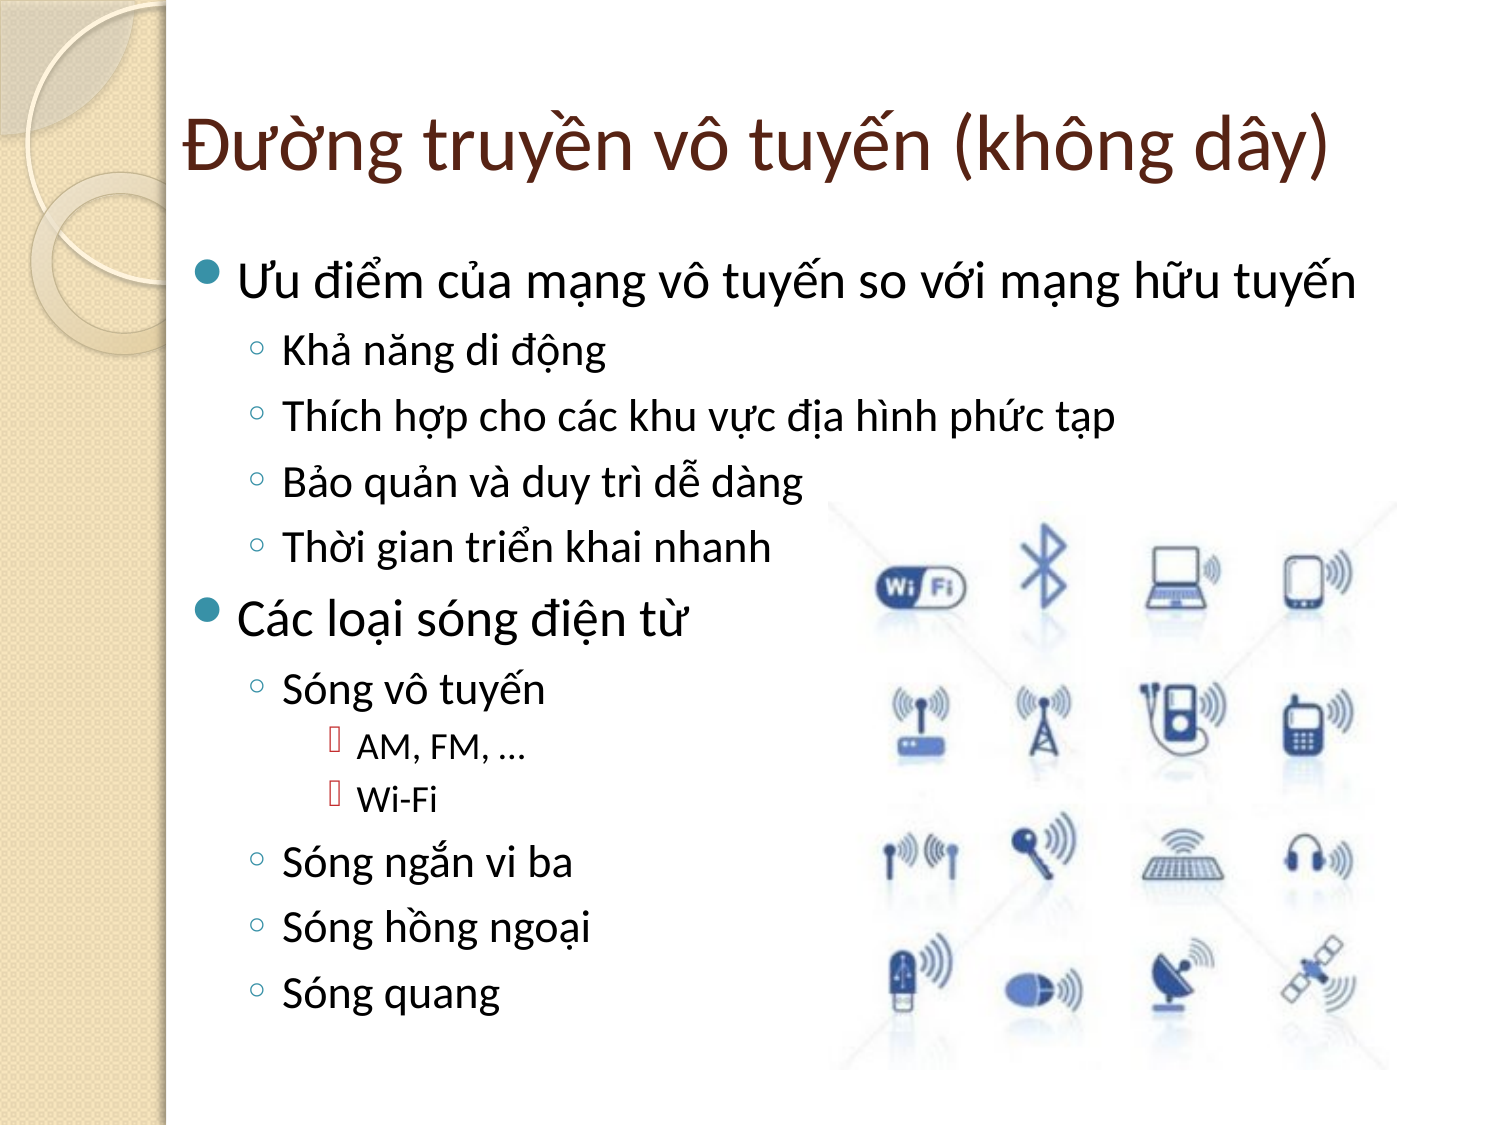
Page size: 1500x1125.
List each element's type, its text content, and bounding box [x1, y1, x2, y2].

list Ưu điểm của mạng vô tuyến so với mạng hữu tuyến Khả năng di động Thích hợp cho các khu vực địa hình phức tạp Bảo quản và duy trì dễ dàng Thời gian triển khai nhanh Các loại sóng điện từ Sóng vô tuyến AM, FM, … Wi-Fi Sóng ngắn vi ba Sóng hồng ngoại Sóng quang [162, 237, 1466, 1025]
picture [828, 500, 1398, 1071]
title Đường truyền vô tuyến (không dây) [166, 45, 1466, 233]
